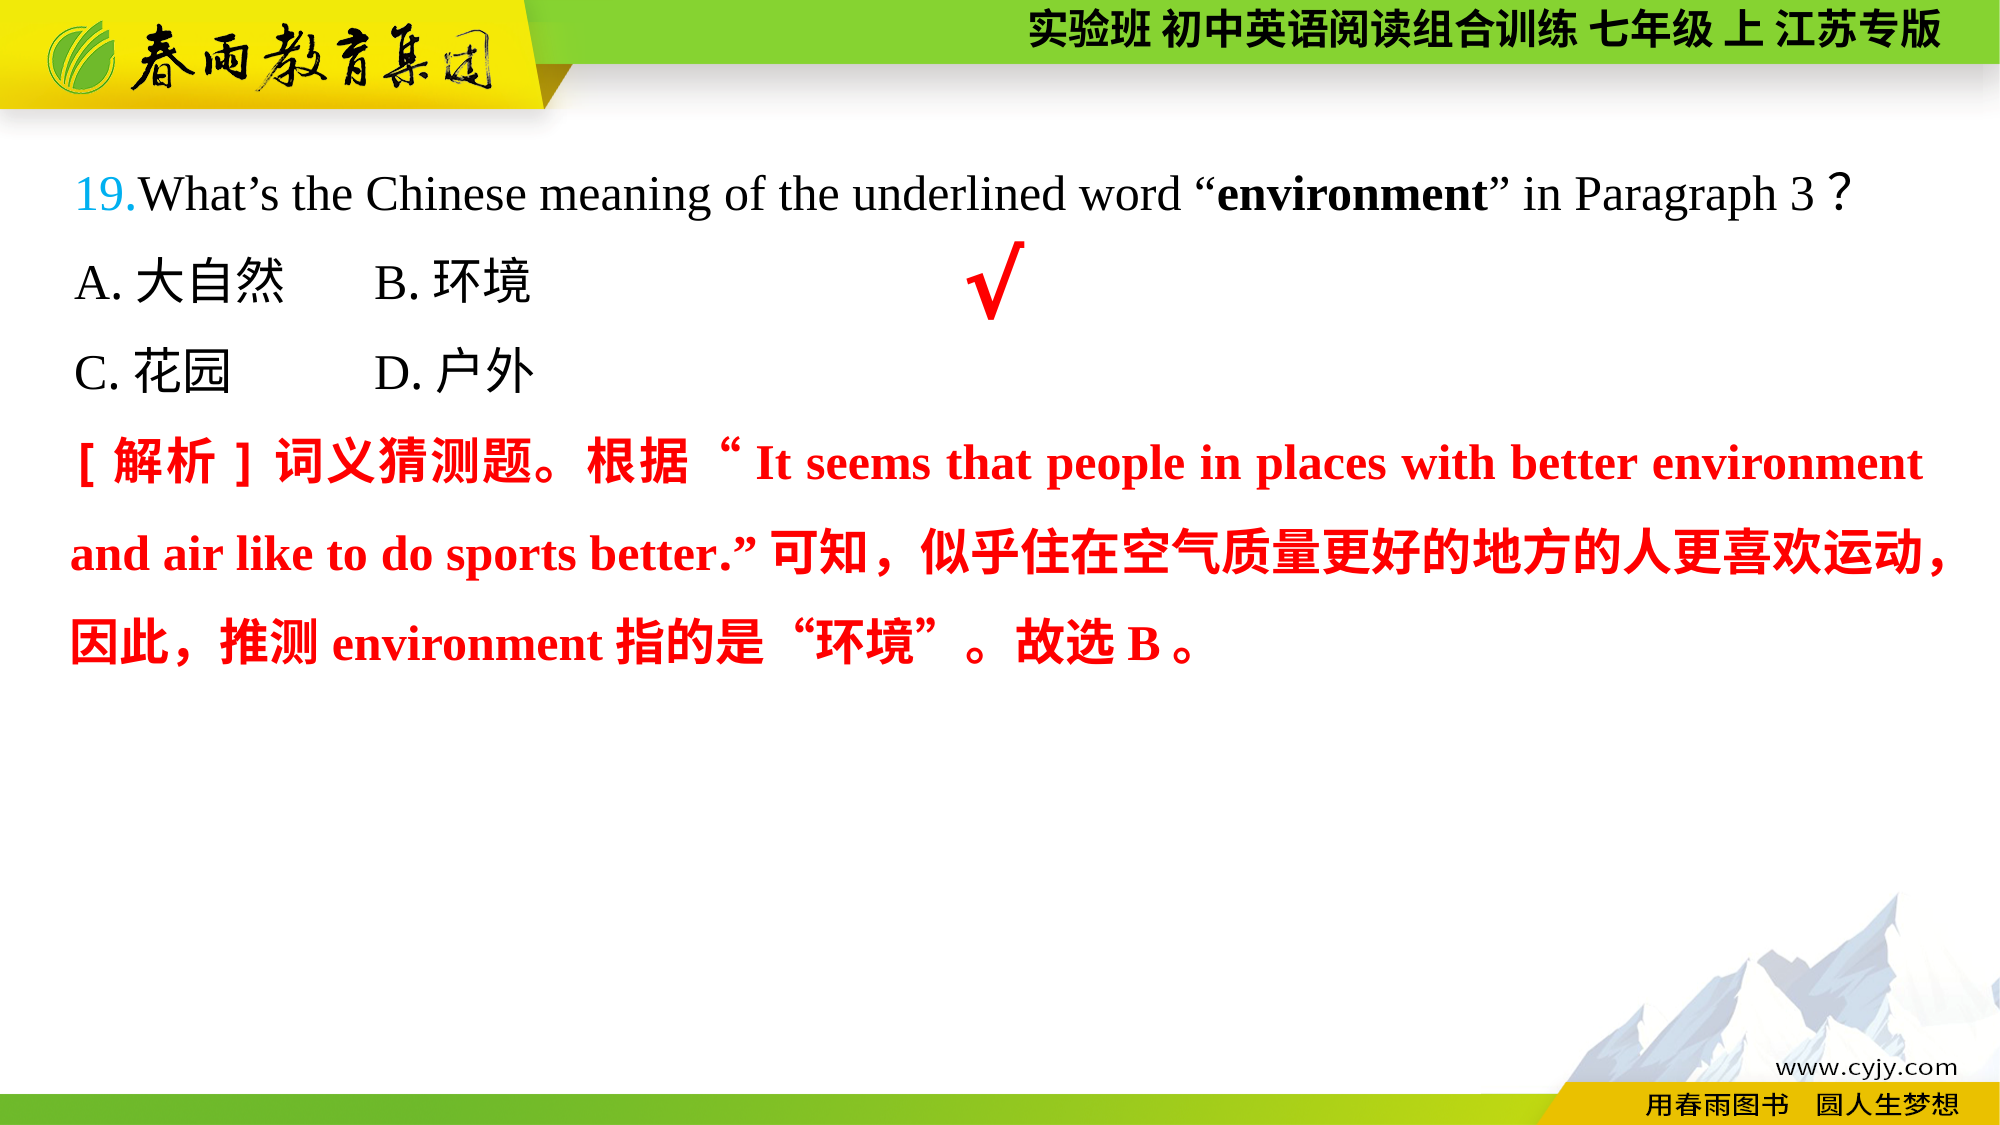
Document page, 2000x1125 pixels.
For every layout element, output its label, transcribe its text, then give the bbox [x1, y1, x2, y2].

text_box √ [948, 219, 1046, 345]
picture [0, 0, 2000, 1125]
text_box [解析]词义猜测题。根据“It seems that people in places with better environment and air like to do sports better.”可知，似乎住在空气质量更好的地方的人更喜欢运动，因此，推测environment指的是“环境”。故选B。 [54, 392, 1939, 678]
list 19.What’s the Chinese meaning of the underlined word “environment” in Paragraph 3？ A.大自然 B.环境 C.花园 D.户外 [59, 122, 1944, 399]
